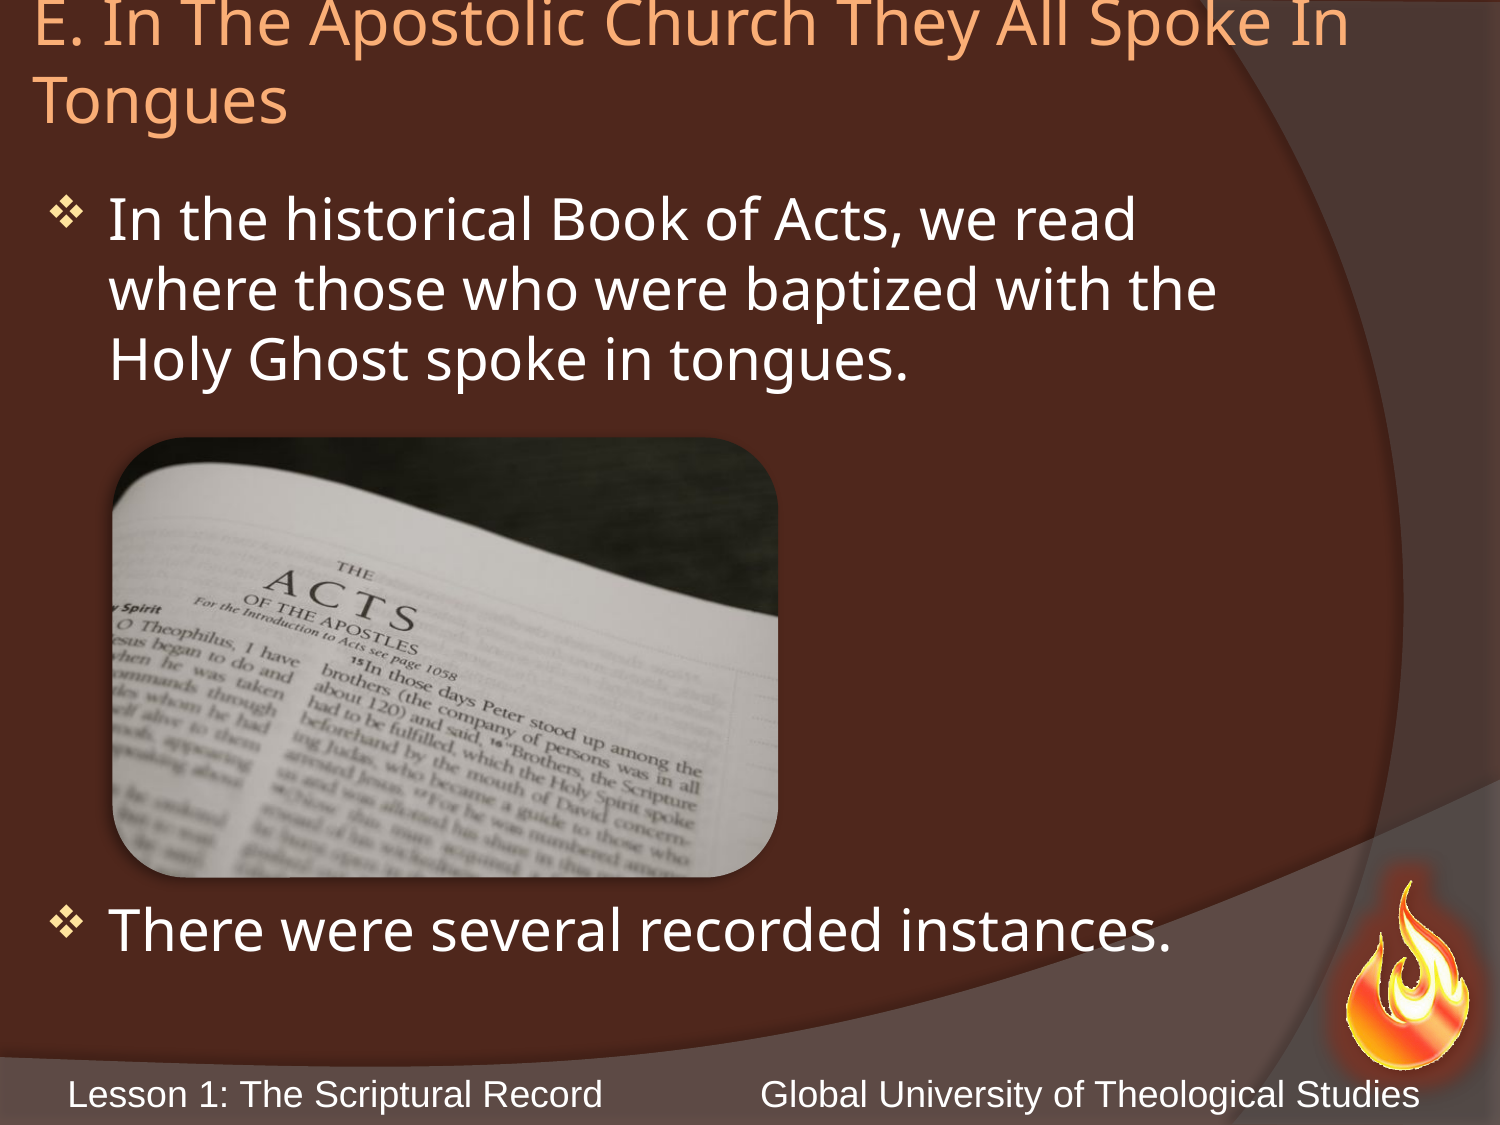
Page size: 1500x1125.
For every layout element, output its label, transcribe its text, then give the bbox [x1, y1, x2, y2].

text_box Lesson 1: The Scriptural Record Global University of Theological Studies [0, 1062, 1500, 1123]
list In the historical Book of Acts, we read where those who were baptized with the Holy Ghost spoke in tongues. There were several recorded instances. [24, 174, 1313, 1013]
picture [1339, 874, 1476, 1078]
picture [112, 437, 779, 878]
title E. In The Apostolic Church They All Spoke In Tongues [24, 0, 1500, 118]
